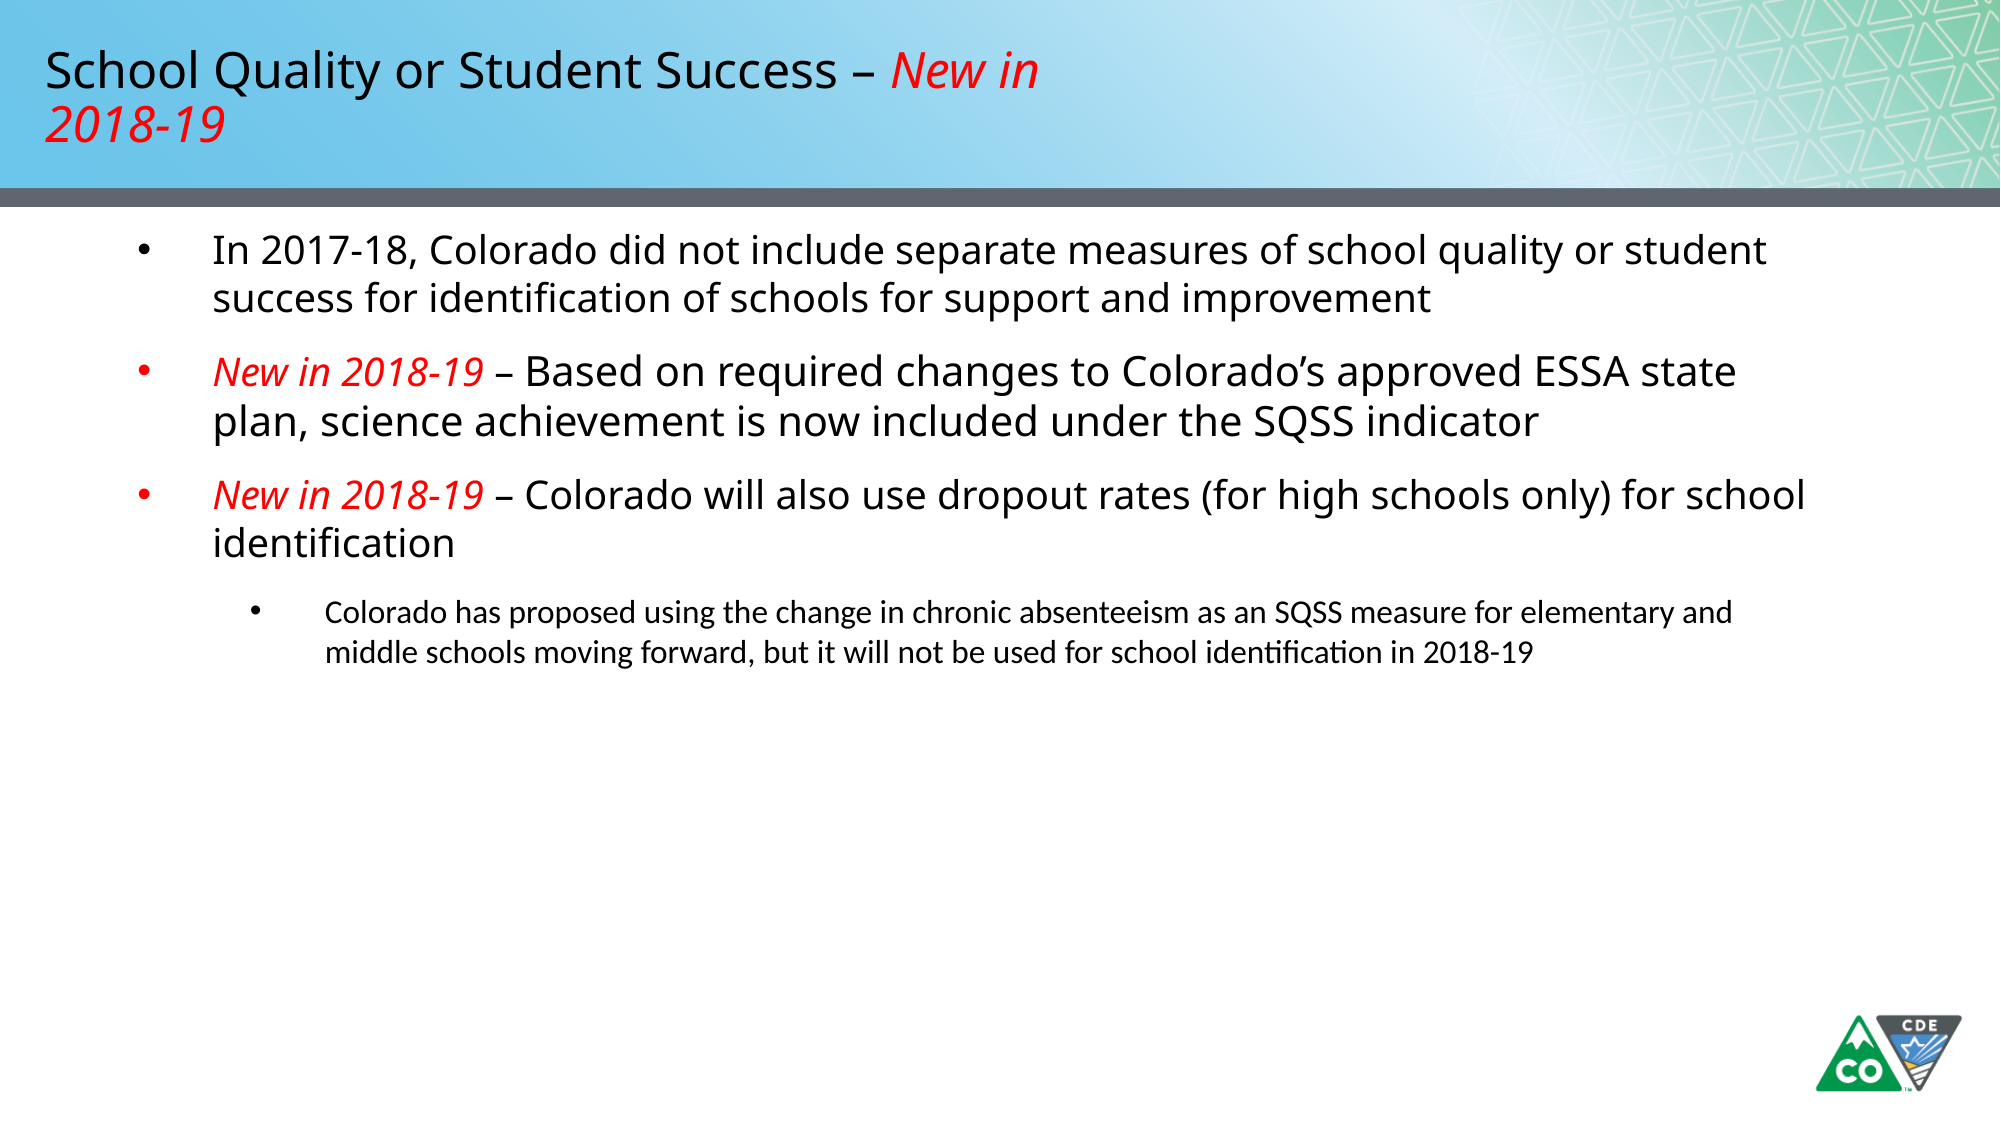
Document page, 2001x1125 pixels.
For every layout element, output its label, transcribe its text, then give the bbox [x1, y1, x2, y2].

title School Quality or Student Success – New in 2018-19 [45, 45, 1111, 162]
list In 2017-18, Colorado did not include separate measures of school quality or student success for identification of schools for support and improvement New in 2018-19 – Based on required changes to Colorado’s approved ESSA state plan, science achievement is now included under the SQSS indicator New in 2018-19 – Colorado will also use dropout rates (for high schools only) for school identification Colorado has proposed using the change in chronic absenteeism as an SQSS measure for elementary and middle schools moving forward, but it will not be used for school identification in 2018-19 [137, 225, 1836, 1003]
picture [1803, 1006, 1972, 1099]
picture [0, 0, 2000, 207]
